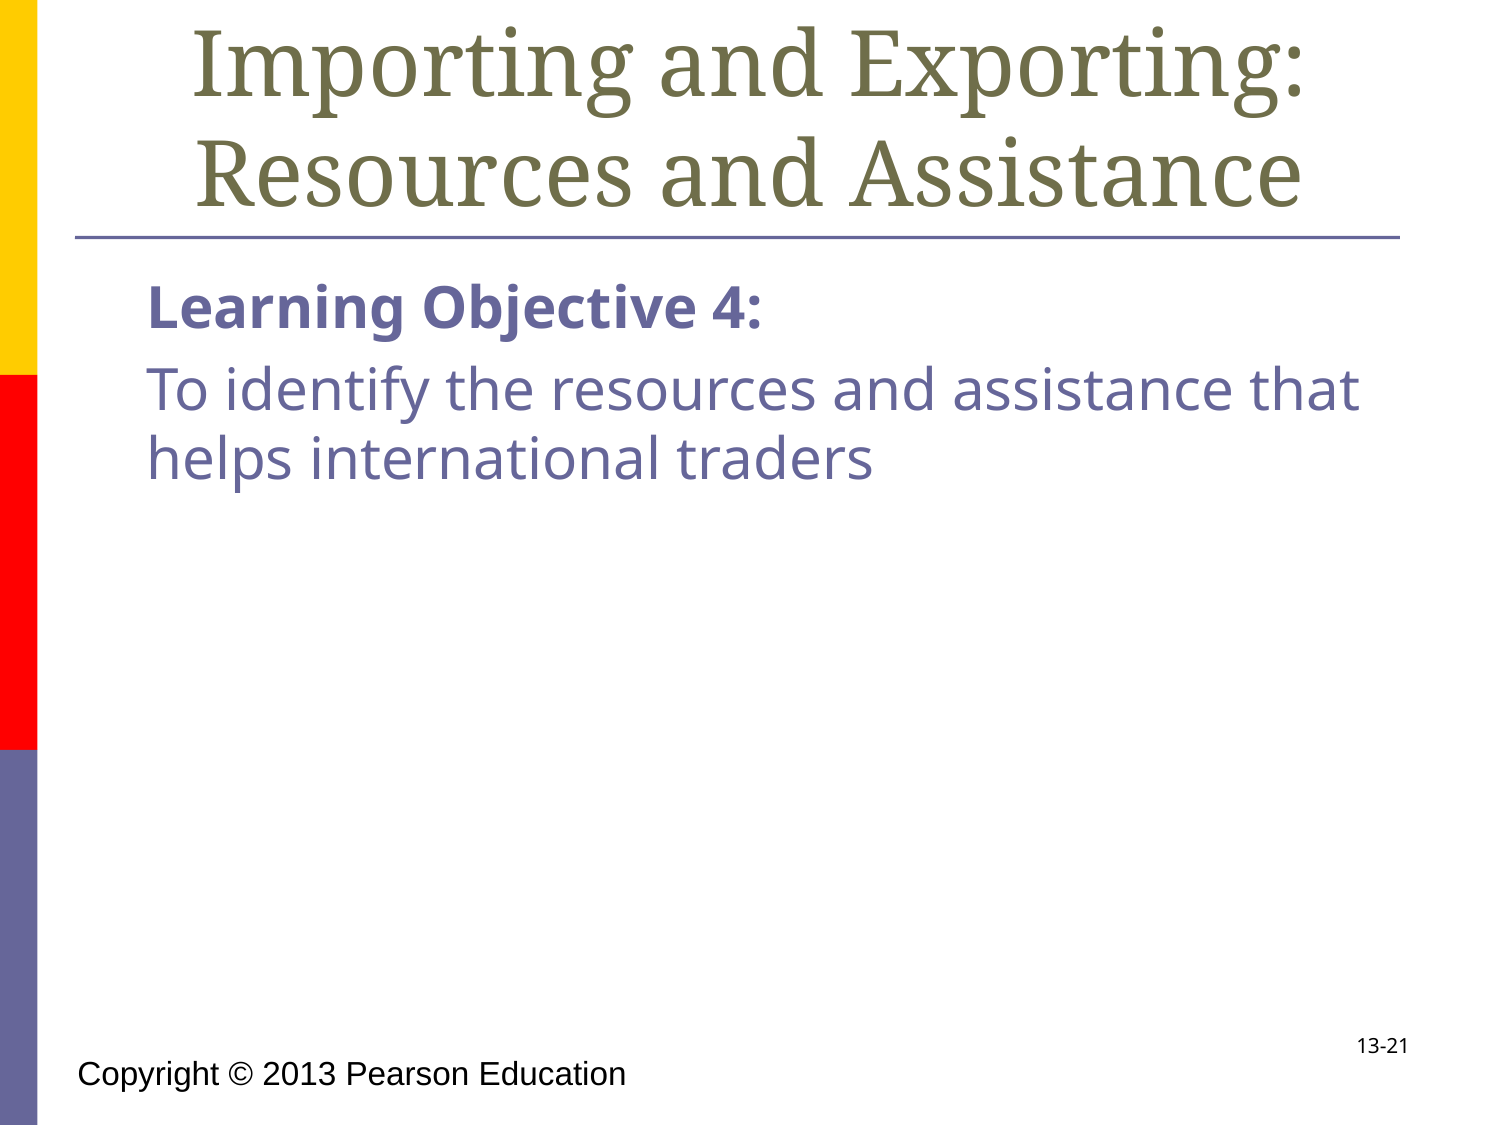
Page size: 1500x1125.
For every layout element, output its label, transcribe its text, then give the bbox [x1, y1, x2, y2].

title Importing and Exporting: Resources and Assistance [75, 45, 1425, 233]
slide_number 13-21 [1074, 1025, 1425, 1100]
list Learning Objective 4: To identify the resources and assistance that helps international traders [75, 262, 1425, 1006]
